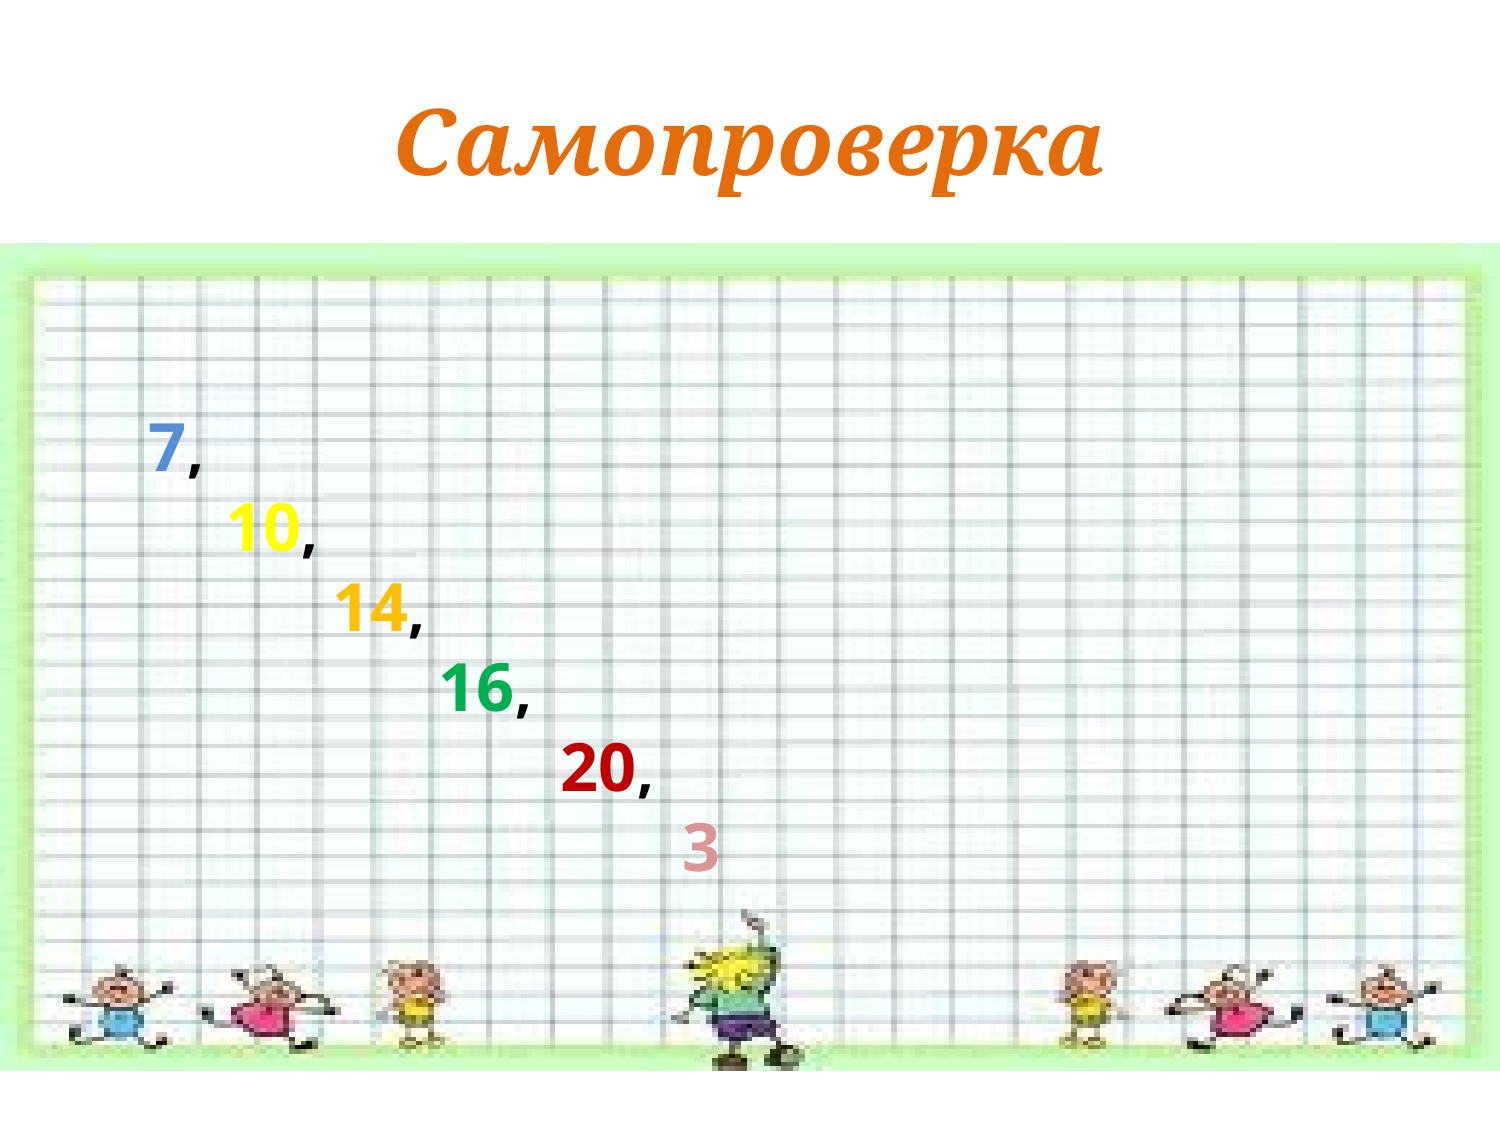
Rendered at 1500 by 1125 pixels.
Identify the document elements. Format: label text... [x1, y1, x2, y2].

picture [0, 243, 1500, 1071]
title Самопроверка [75, 45, 1425, 233]
